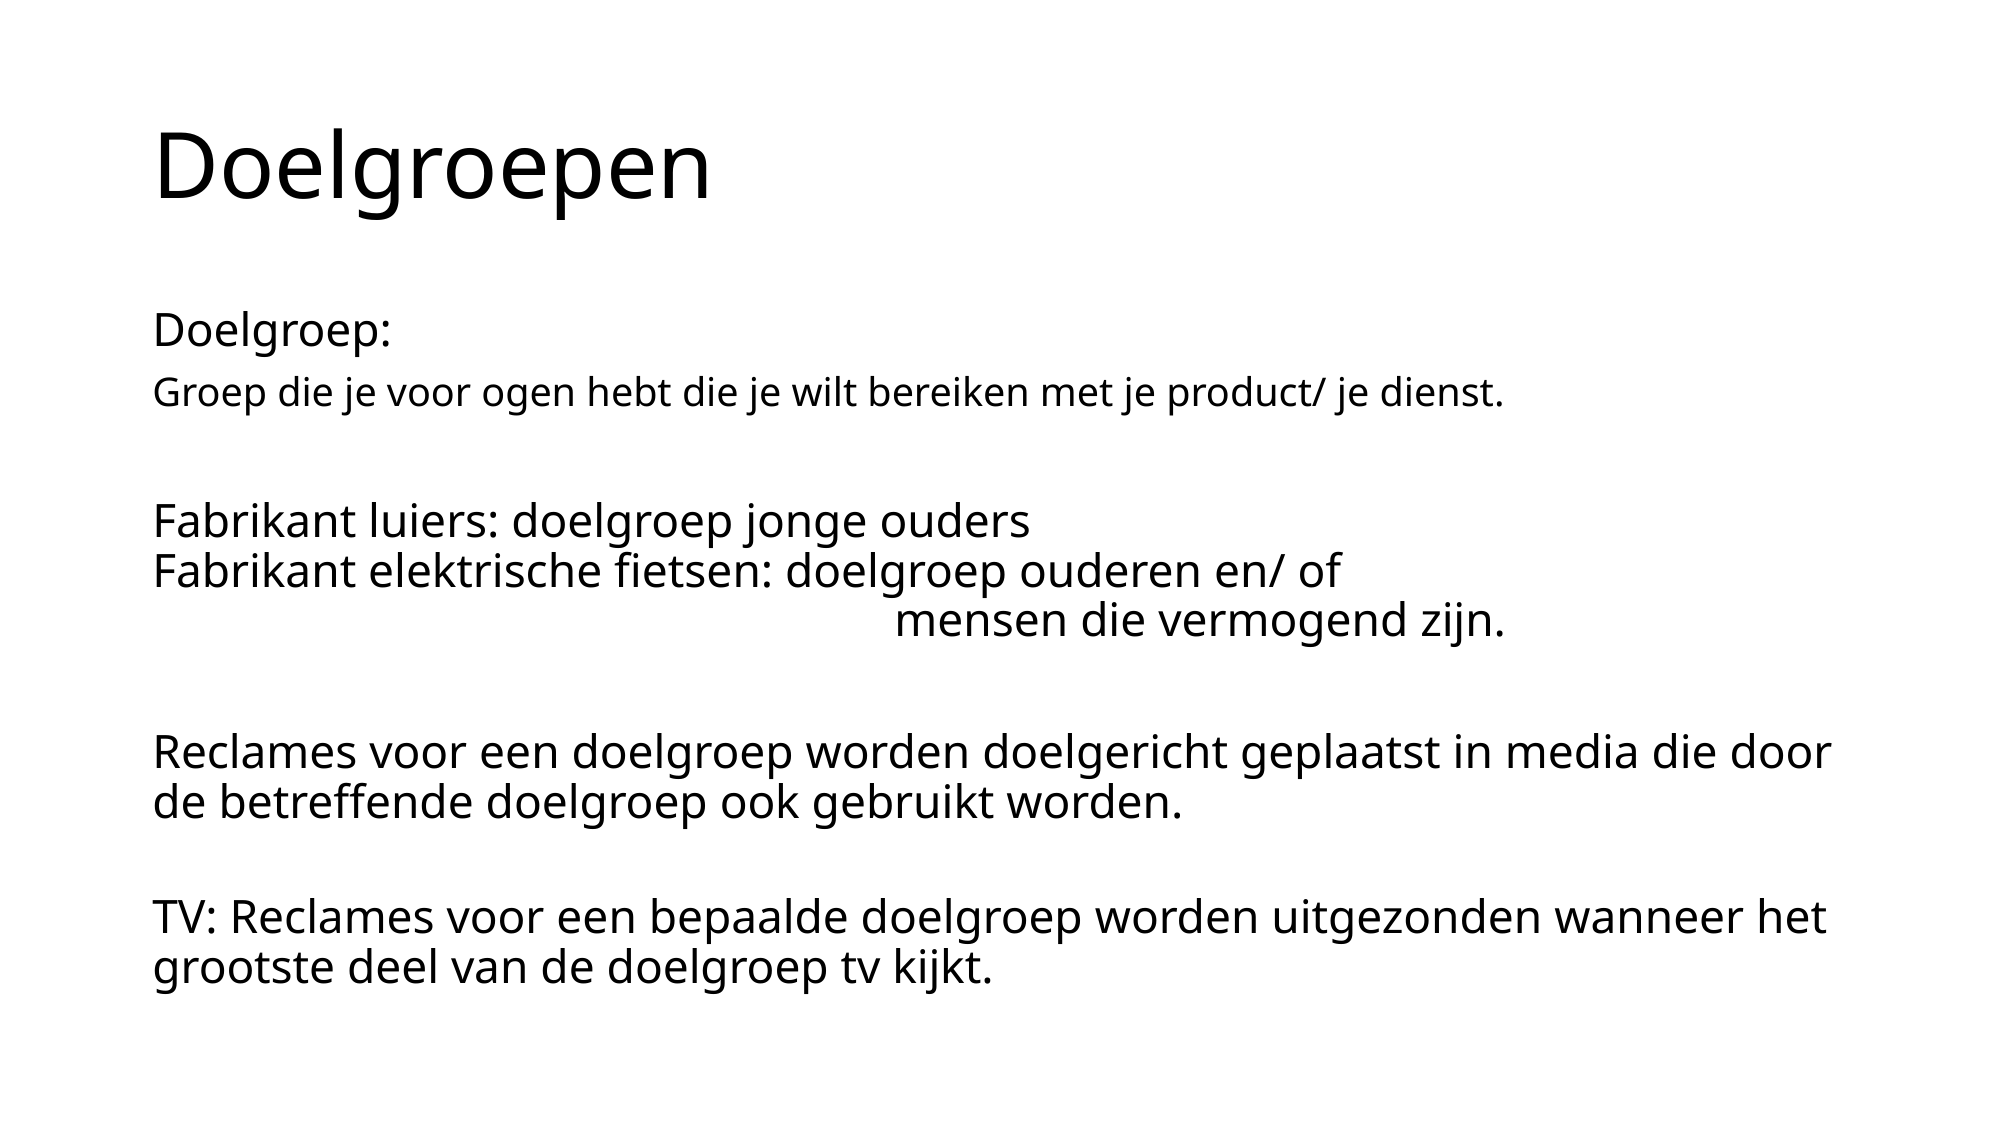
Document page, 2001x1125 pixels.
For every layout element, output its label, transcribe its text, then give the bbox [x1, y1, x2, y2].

title Doelgroepen [137, 59, 1863, 278]
list Doelgroep: Groep die je voor ogen hebt die je wilt bereiken met je product/ je dienst. Fabrikant luiers: doelgroep jonge ouders Fabrikant elektrische fietsen: doelgroep ouderen en/ of mensen die vermogend zijn. Reclames voor een doelgroep worden doelgericht geplaatst in media die door de betreffende doelgroep ook gebruikt worden. TV: Reclames voor een bepaalde doelgroep worden uitgezonden wanneer het grootste deel van de doelgroep tv kijkt. [137, 299, 1863, 1014]
